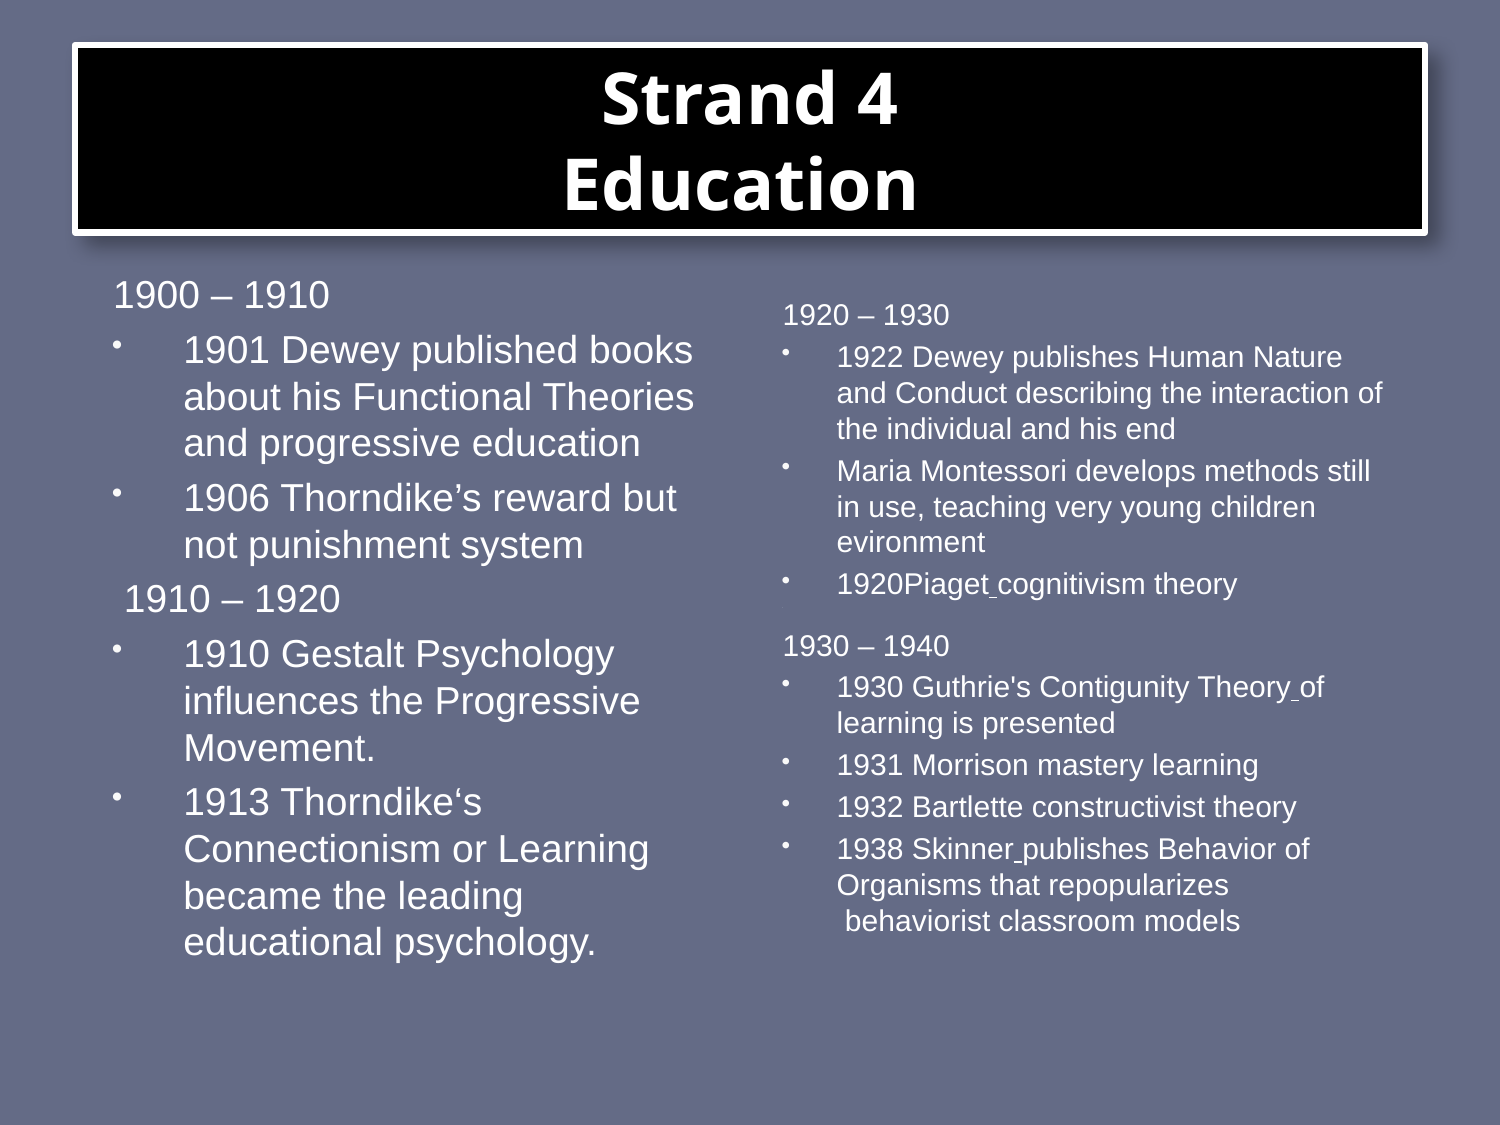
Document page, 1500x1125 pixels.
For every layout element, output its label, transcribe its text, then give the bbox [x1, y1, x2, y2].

list 1900 – 1910 1901 Dewey published books about his Functional Theories and progressive education 1906 Thorndike’s reward but not punishment system 1910 – 1920 1910 Gestalt Psychology influences the Progressive Movement. 1913 Thorndike‘s Connectionism or Learning became the leading educational psychology. [75, 262, 738, 1125]
title Strand 4 Education [72, 42, 1428, 236]
list 1920 – 1930 1922 Dewey publishes Human Nature and Conduct describing the interaction of the individual and his end Maria Montessori develops methods still in use, teaching very young children evironment 1920Piaget cognitivism theory 1930 – 1940 1930 Guthrie's Contigunity Theory of learning is presented 1931 Morrison mastery learning 1932 Bartlette constructivist theory 1938 Skinner publishes Behavior of Organisms that repopularizes behaviorist classroom models [750, 262, 1413, 1005]
